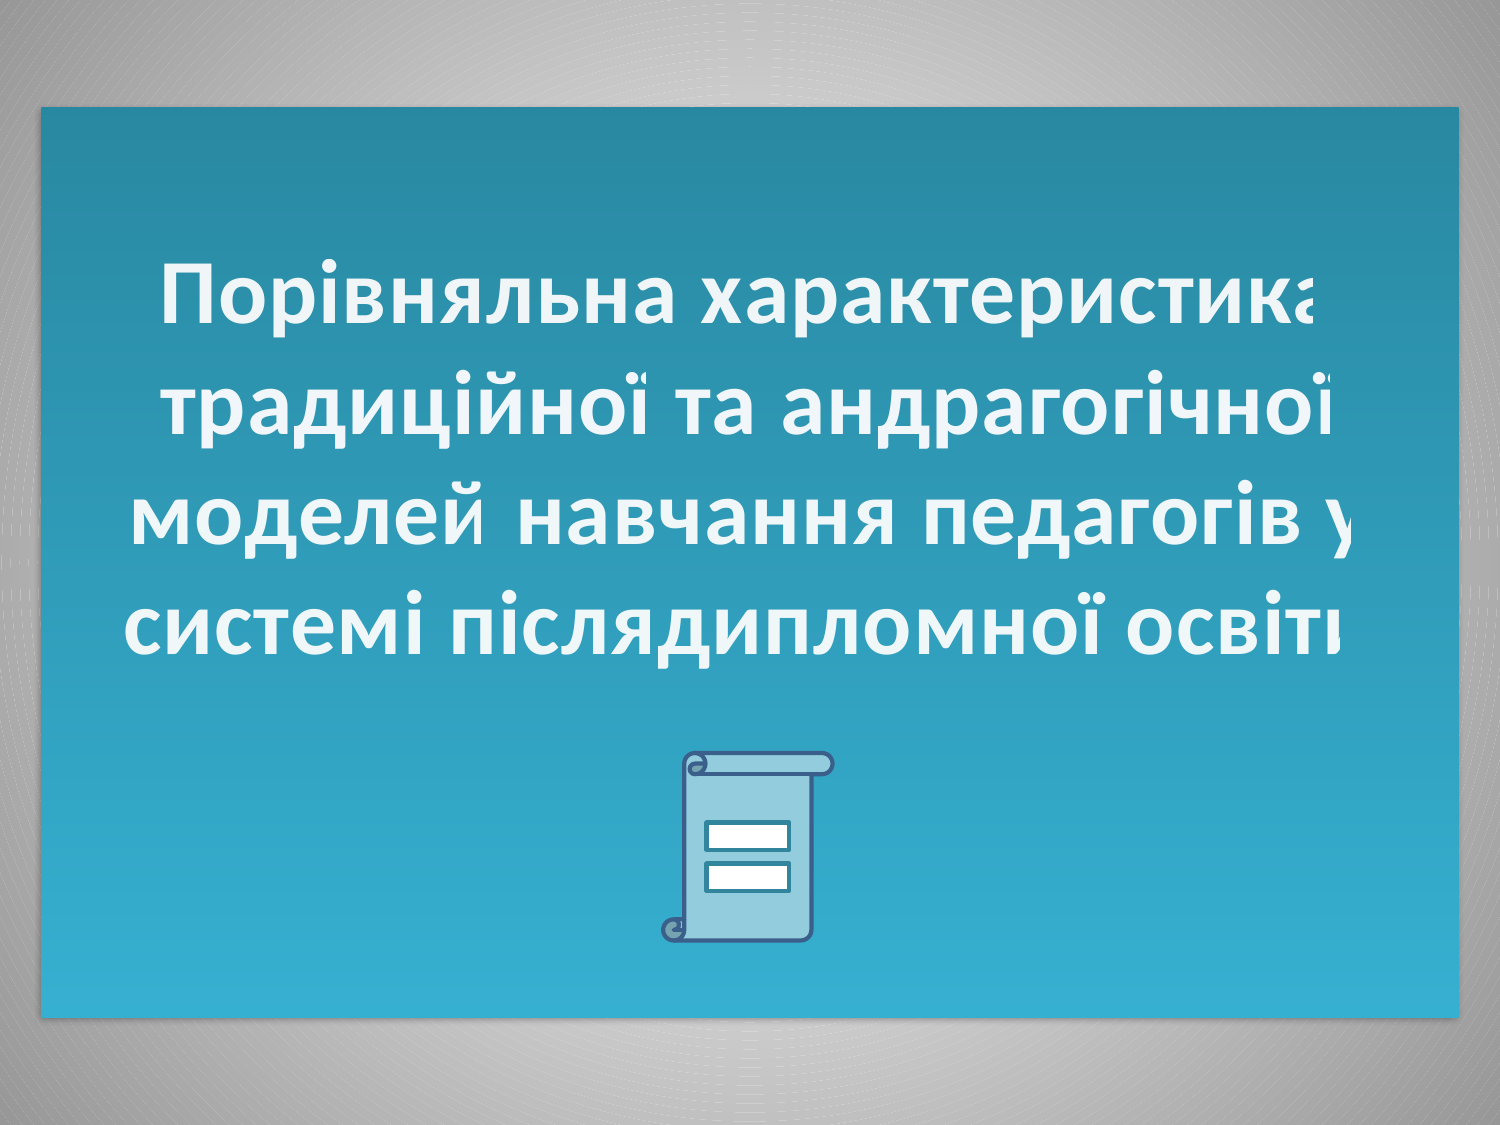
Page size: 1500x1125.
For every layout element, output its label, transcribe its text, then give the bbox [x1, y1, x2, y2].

title Порівняльна характеристика традиційної та андрагогічної моделей навчання педагогів у системі післядипломної освіти [41, 107, 1459, 1018]
text_box [704, 861, 791, 893]
text_box [704, 820, 791, 852]
text_box [661, 750, 835, 943]
